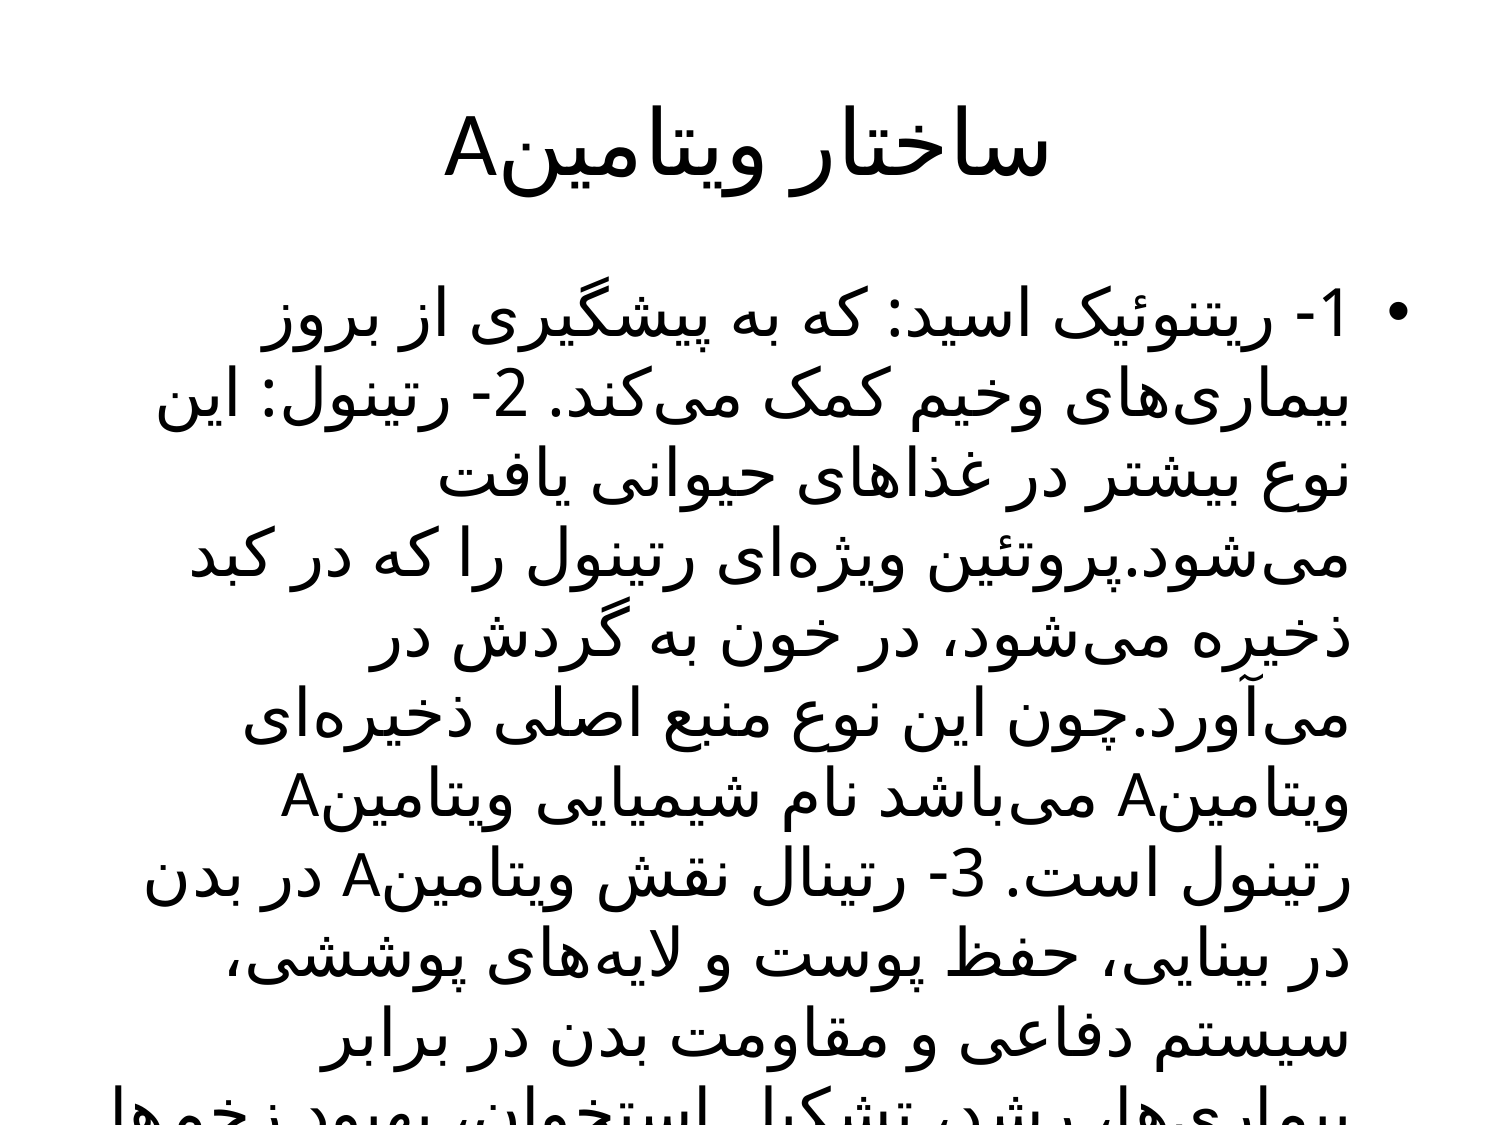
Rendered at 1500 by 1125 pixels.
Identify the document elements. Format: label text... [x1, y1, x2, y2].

list 1- ریتنوئیک اسید: که به پیشگیری از بروز بیماری‌های وخیم کمک می‌کند. 2- رتینول: این نوع بیشتر در غذاهای حیوانی یافت می‌شود.پروتئین ویژه‌ای رتینول را که در کبد ذخیره می‌شود، در خون به گردش در می‌آورد.چون این نوع منبع اصلی ذخیره‌ای ویتامین‌‌A می‌باشد نام شیمیایی ویتامین‌‌A رتینول است. 3- رتینال نقش ویتامین‌‌A در بدن در بینایی، حفظ پوست و لایه‌های پوششی، سیستم دفاعی و مقاومت بدن در برابر بیماری‌ها، رشد، تشکیل استخوان، بهبود زخم‌ها موثر است. [75, 262, 1425, 1005]
title Aساختار ویتامین [75, 45, 1425, 233]
